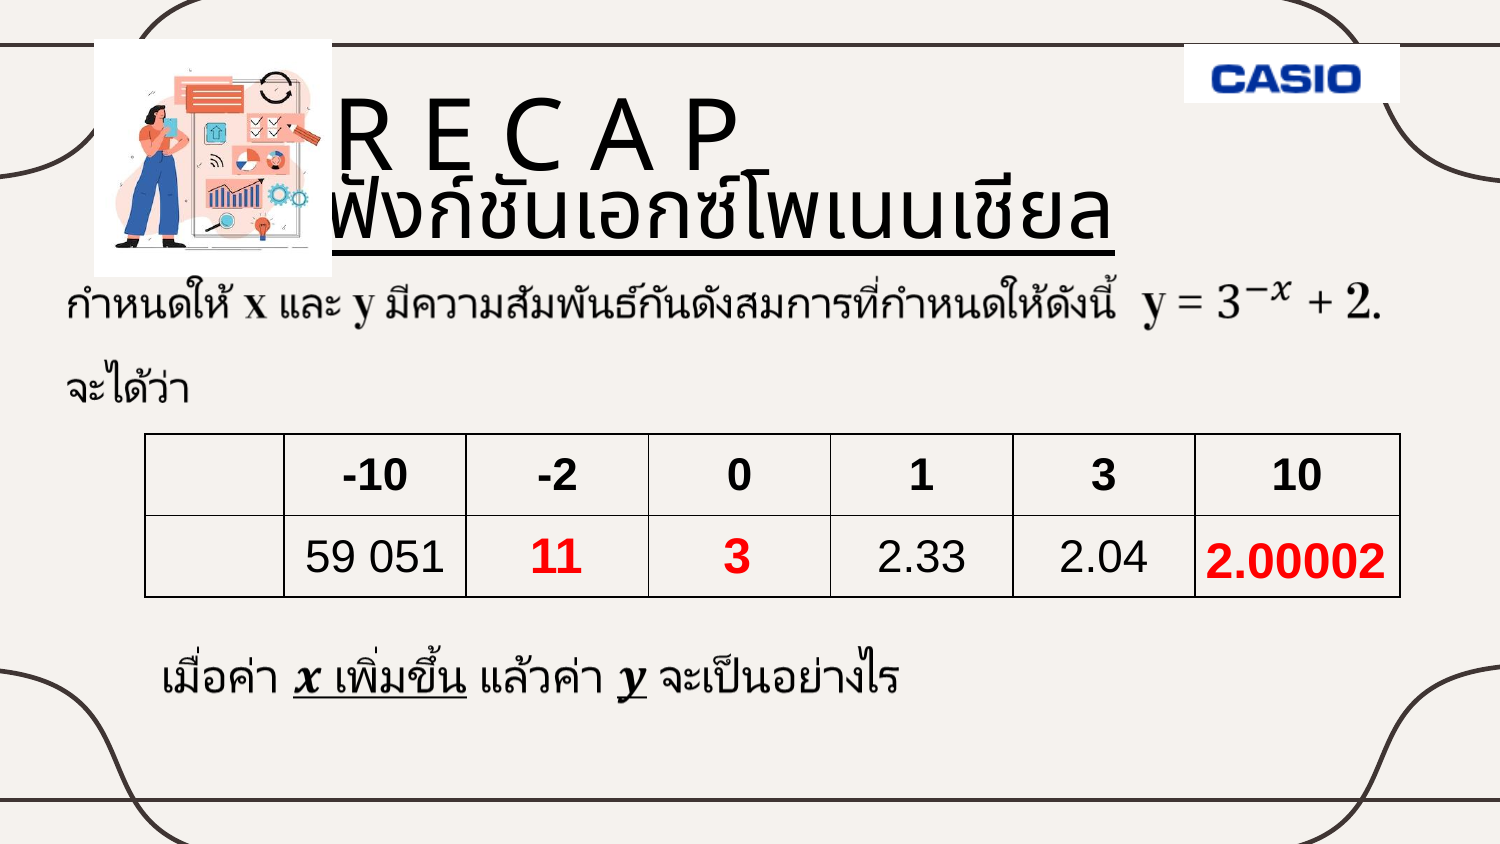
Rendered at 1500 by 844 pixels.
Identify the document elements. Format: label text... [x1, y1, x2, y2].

table_header 3 [1014, 435, 1194, 515]
text_box [145, 610, 1500, 814]
text_box 2.00002 [1190, 521, 1405, 597]
table_cell [649, 516, 830, 596]
text_box 3 [708, 515, 837, 591]
table_cell 2.33 [831, 516, 1012, 596]
picture [1183, 44, 1400, 103]
picture [94, 39, 332, 277]
table_cell 2.04 [1014, 516, 1194, 596]
table_cell [1196, 516, 1399, 521]
table_cell [146, 516, 283, 596]
table_header [146, 435, 283, 515]
text_box 11 [514, 515, 643, 591]
title ฟังก์ชันเอกซ์โพเนนเชียล [336, 140, 1353, 234]
text_box [51, 234, 1474, 422]
table_header -10 [285, 435, 465, 515]
table_header -2 [467, 435, 648, 515]
text_box R E C A P [317, 0, 903, 176]
table_header 10 [1196, 435, 1399, 515]
table_header 0 [649, 435, 830, 515]
table_cell 59 051 [285, 516, 465, 596]
table_cell [467, 516, 648, 596]
table_header 1 [831, 435, 1012, 515]
